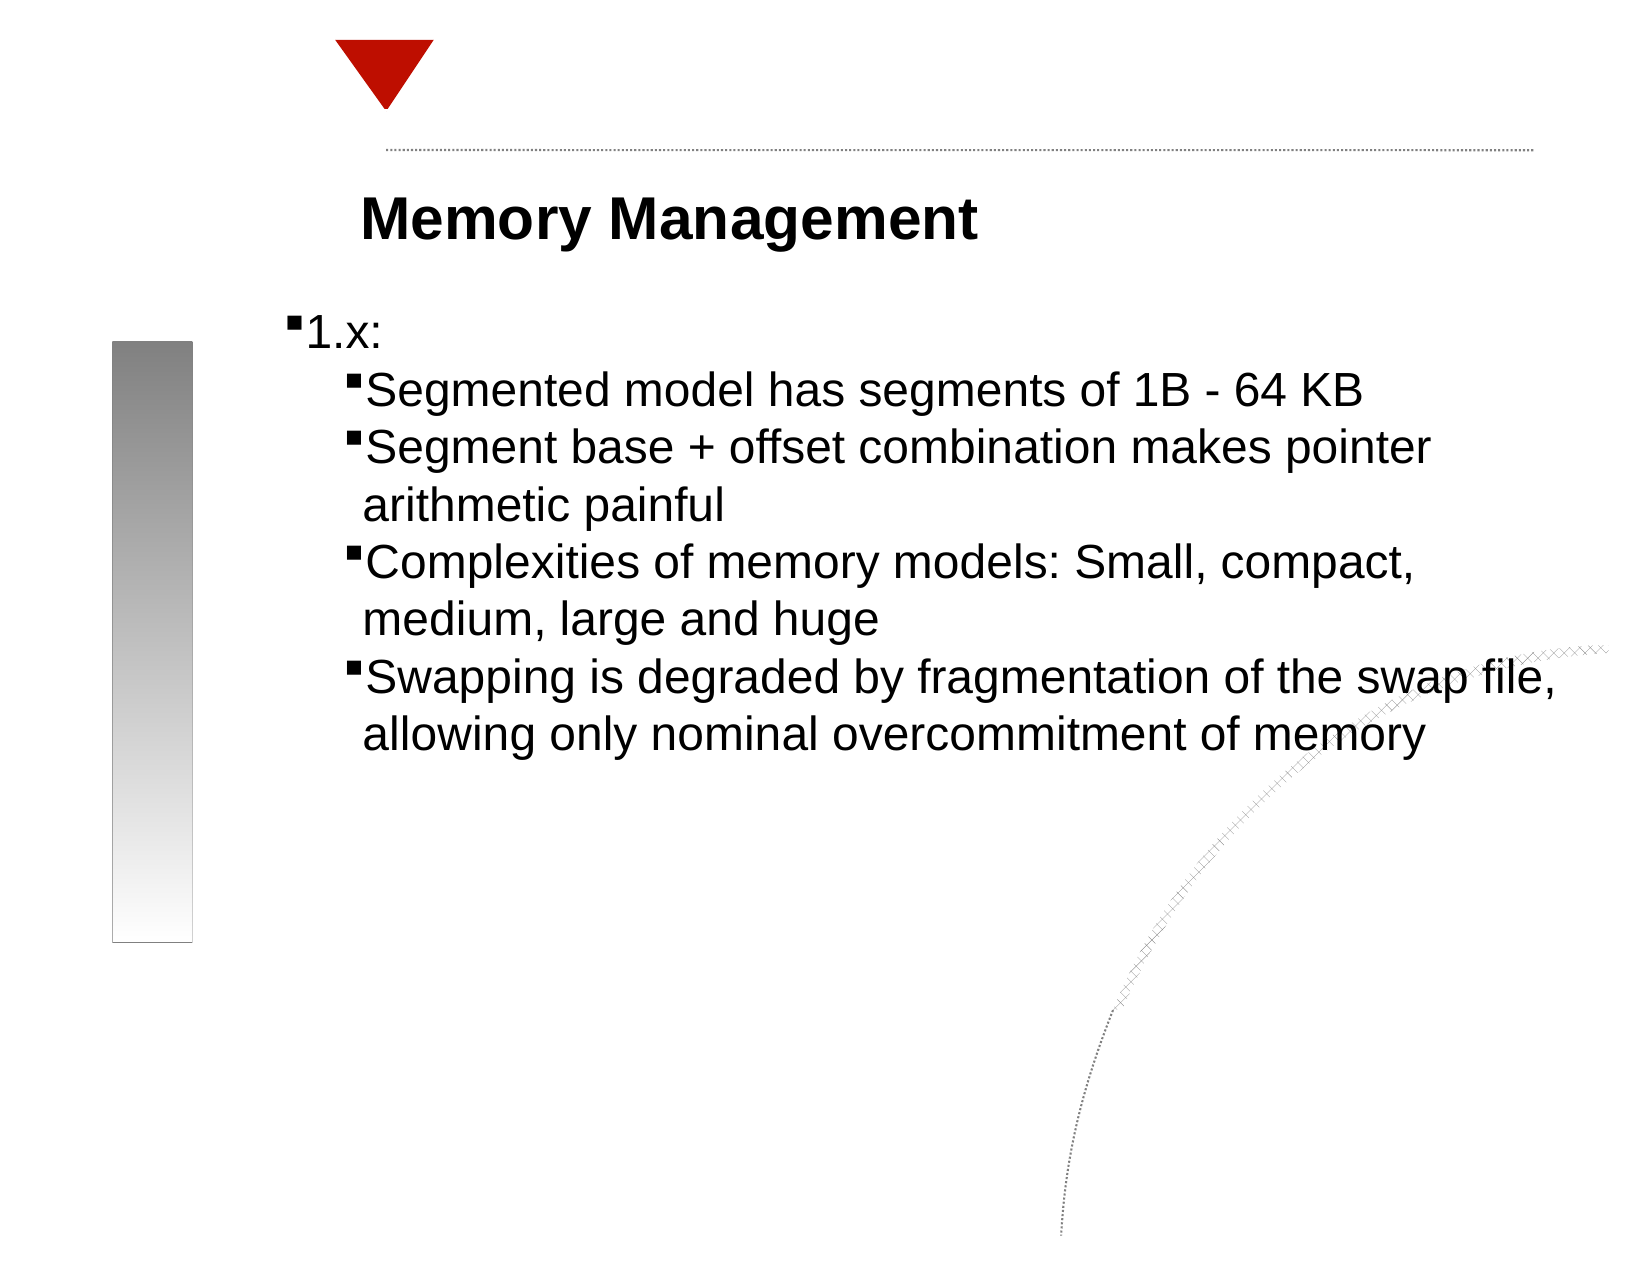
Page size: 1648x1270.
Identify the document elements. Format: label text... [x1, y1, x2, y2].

text_box Memory Management [360, 109, 1574, 300]
text_box 1.x: Segmented model has segments of 1B - 64 KB Segment base + offset combination makes pointer arithmetic painful Complexities of memory models: Small, compact, medium, large and huge Swapping is degraded by fragmentation of the swap file, allowing only nominal overcommitment of memory [283, 300, 1582, 761]
